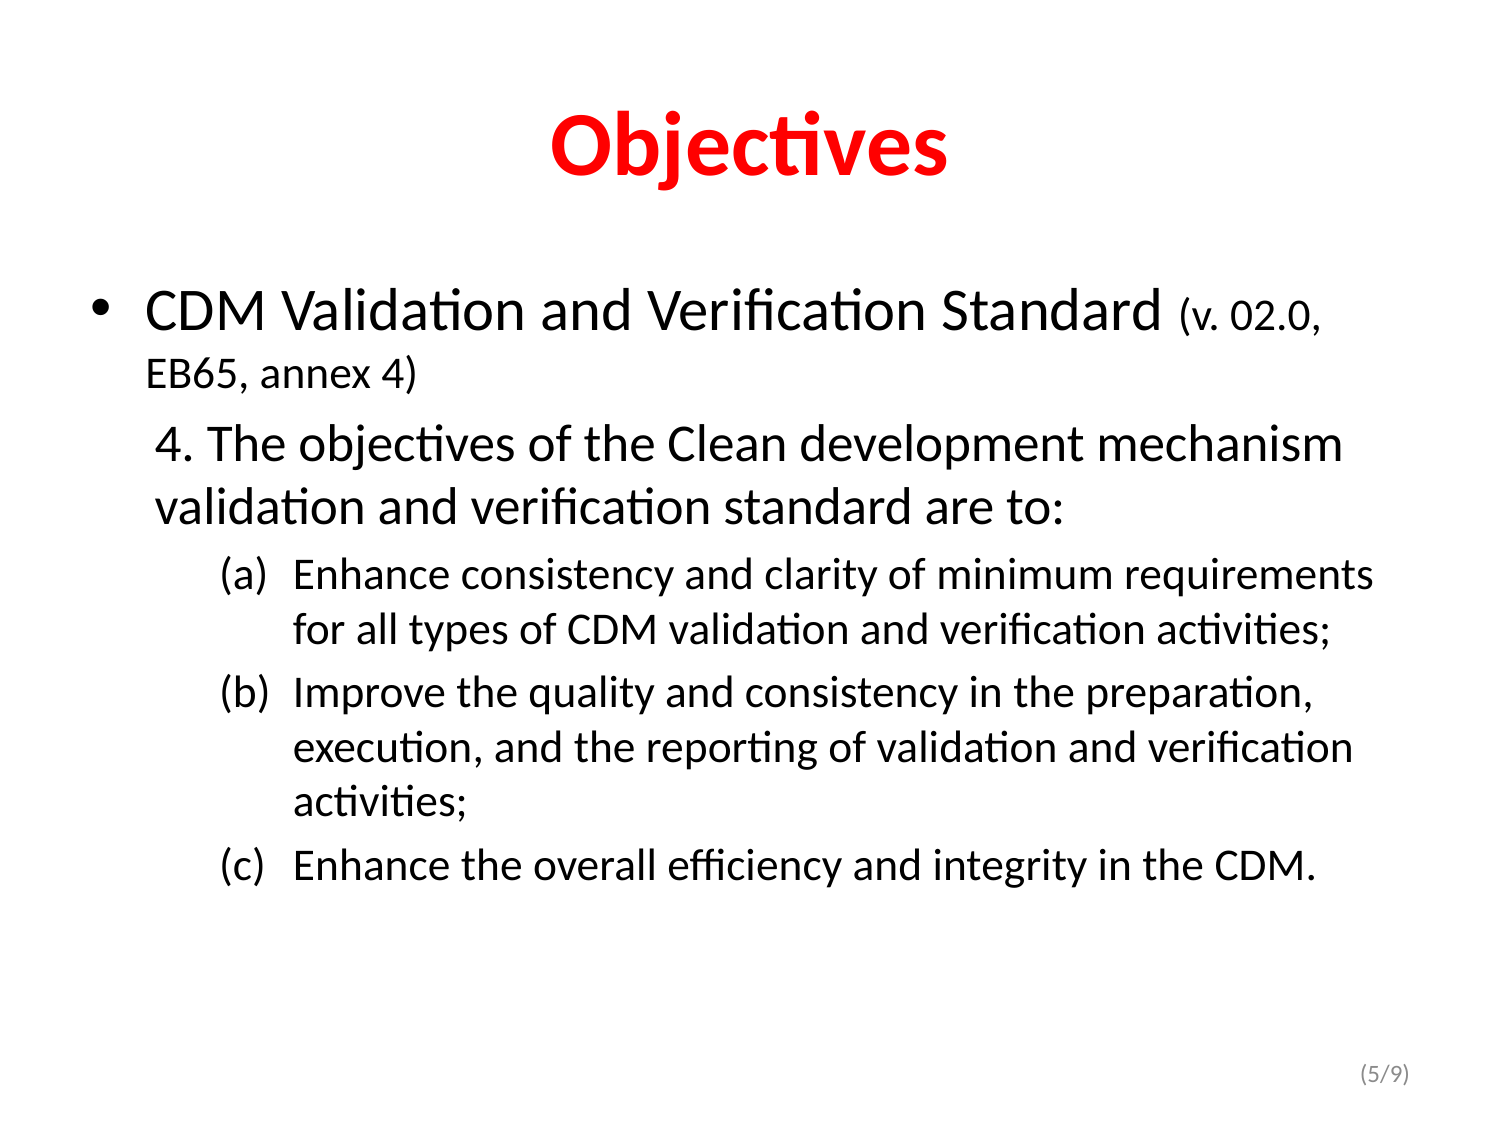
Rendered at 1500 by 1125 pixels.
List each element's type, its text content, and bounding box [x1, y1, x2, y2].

list CDM Validation and Verification Standard (v. 02.0, EB65, annex 4) 4. The objectives of the Clean development mechanism validation and verification standard are to: Enhance consistency and clarity of minimum requirements for all types of CDM validation and verification activities; Improve the quality and consistency in the preparation, execution, and the reporting of validation and verification activities; Enhance the overall efficiency and integrity in the CDM. [74, 262, 1426, 1006]
slide_number (5/9) [1074, 1042, 1425, 1103]
title Objectives [74, 44, 1426, 233]
